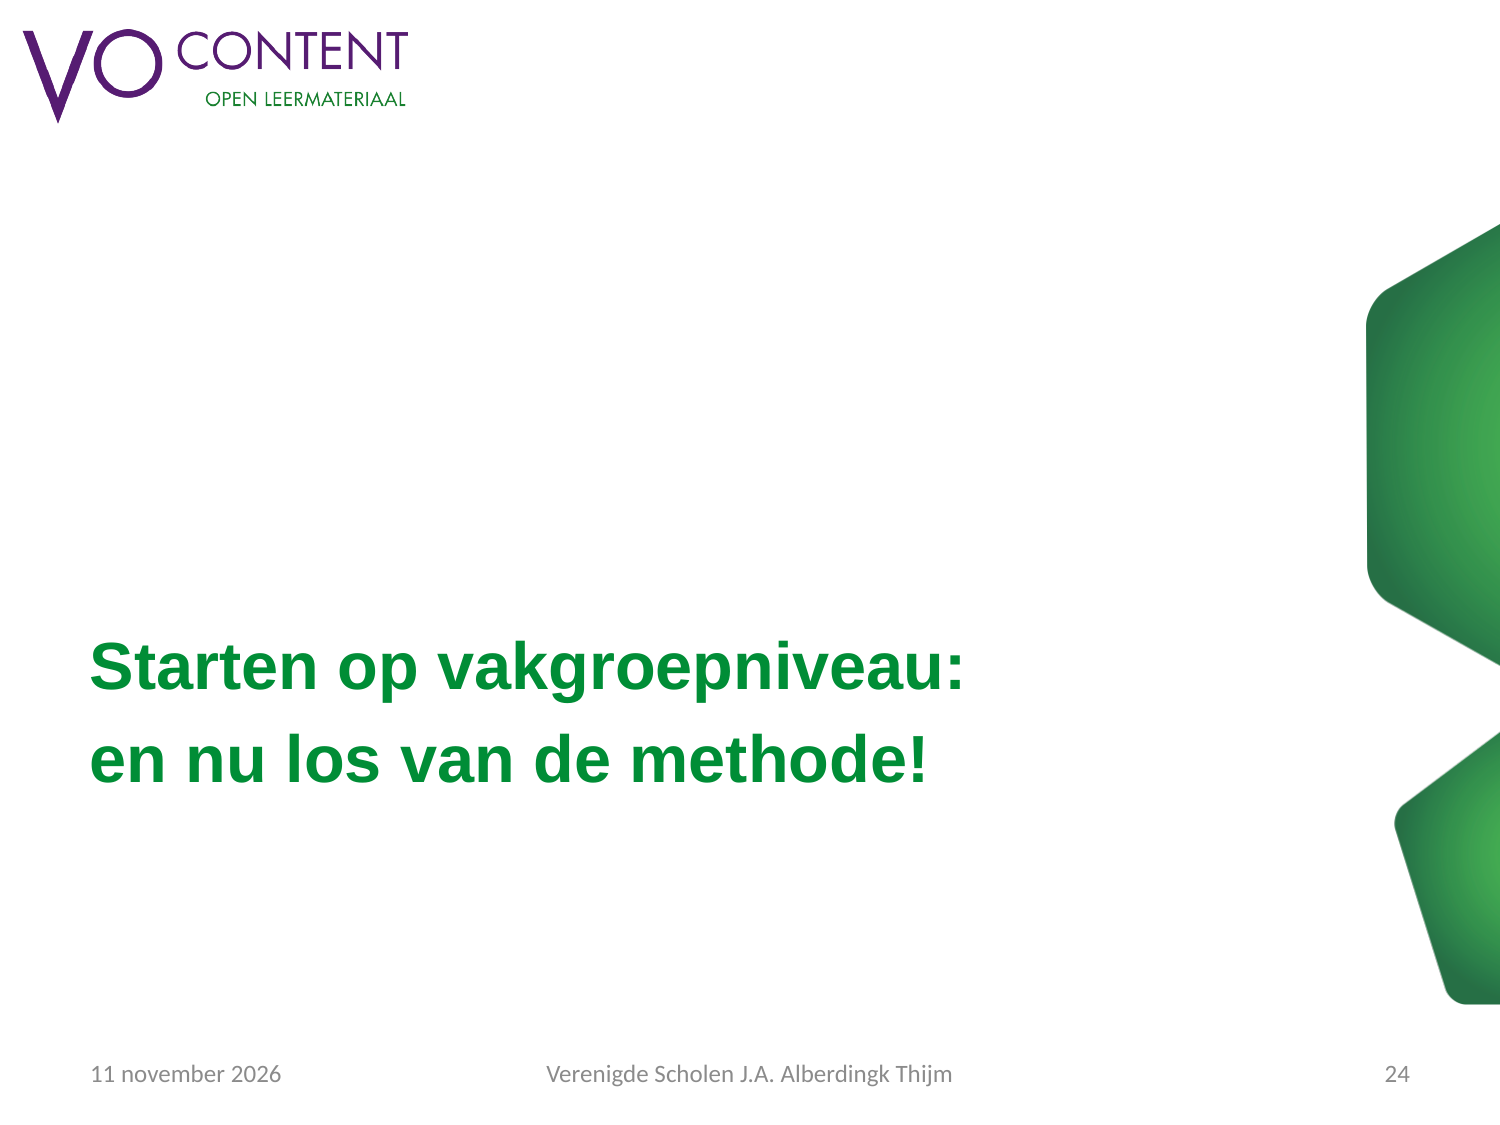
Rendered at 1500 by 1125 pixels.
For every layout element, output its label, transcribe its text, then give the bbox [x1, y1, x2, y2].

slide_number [75, 1042, 425, 1103]
footer Verenigde Scholen J.A. Alberdingk Thijm [512, 1042, 988, 1103]
list Starten op vakgroepniveau: en nu los van de methode! [75, 615, 1239, 947]
slide_number 24 [1074, 1042, 1425, 1103]
picture [1366, 222, 1500, 1005]
picture [22, 29, 408, 124]
